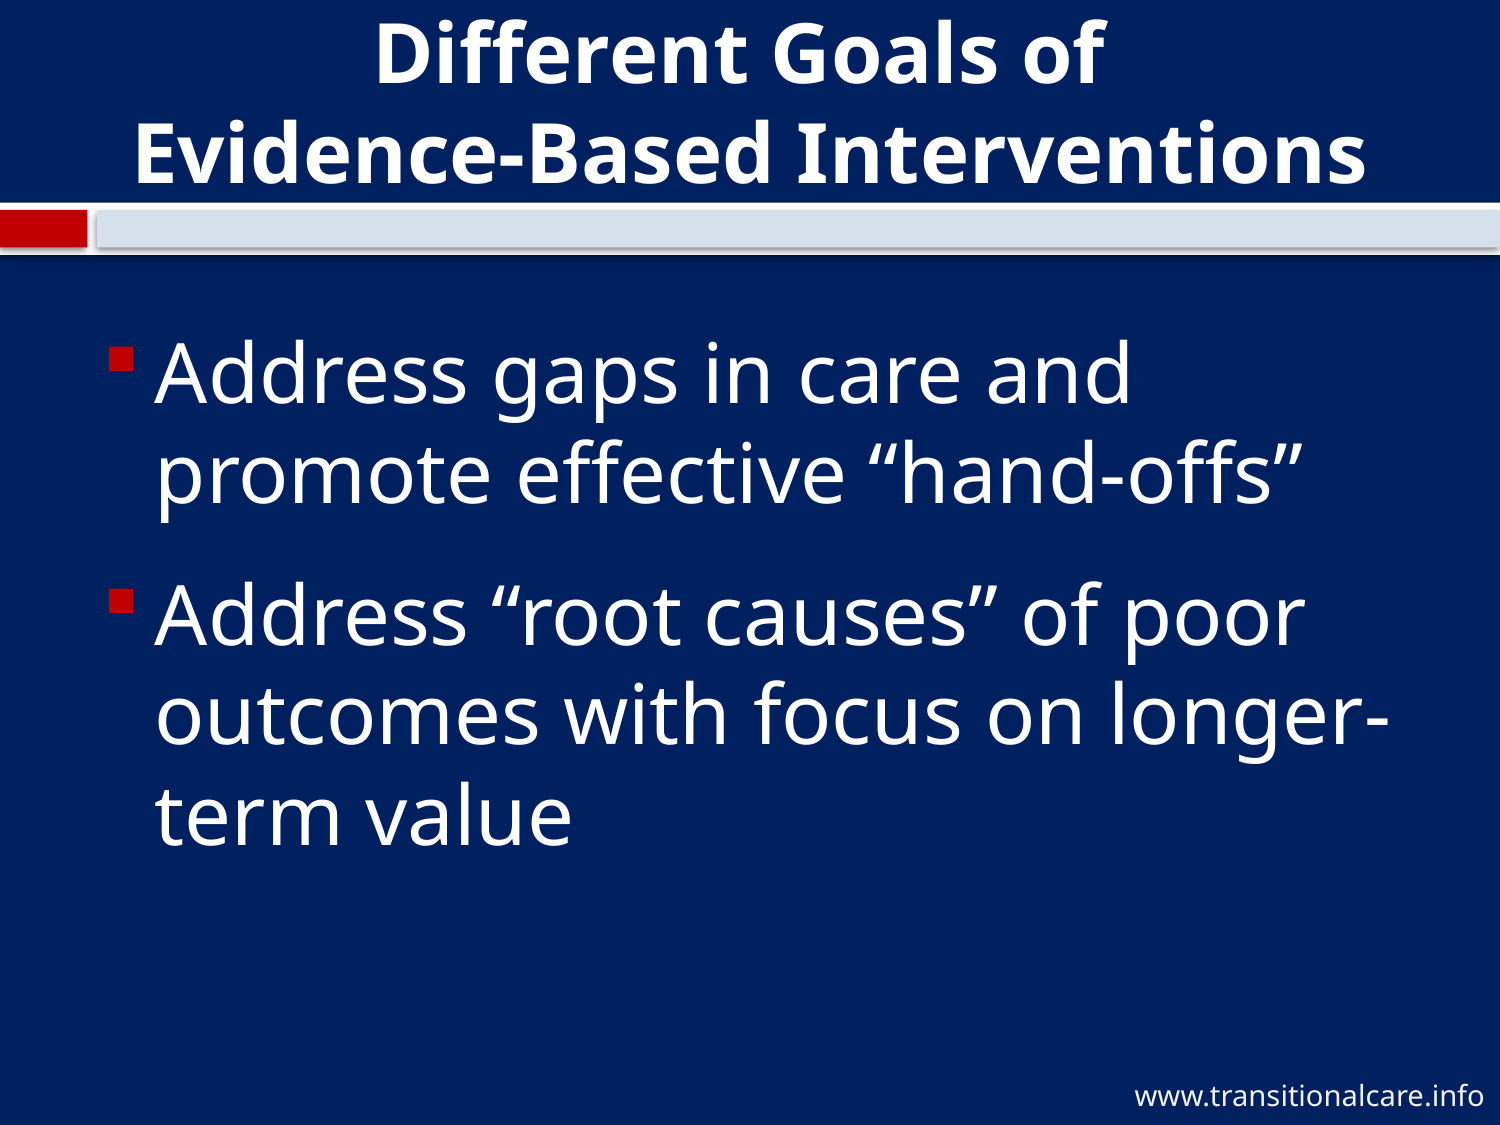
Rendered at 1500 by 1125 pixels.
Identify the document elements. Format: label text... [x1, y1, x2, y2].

footer www.transitionalcare.info [610, 1065, 1500, 1125]
title Different Goals of Evidence-Based Interventions [0, 0, 1500, 201]
list Address gaps in care and promote effective “hand-offs” Address “root causes” of poor outcomes with focus on longer-term value [87, 312, 1413, 1013]
